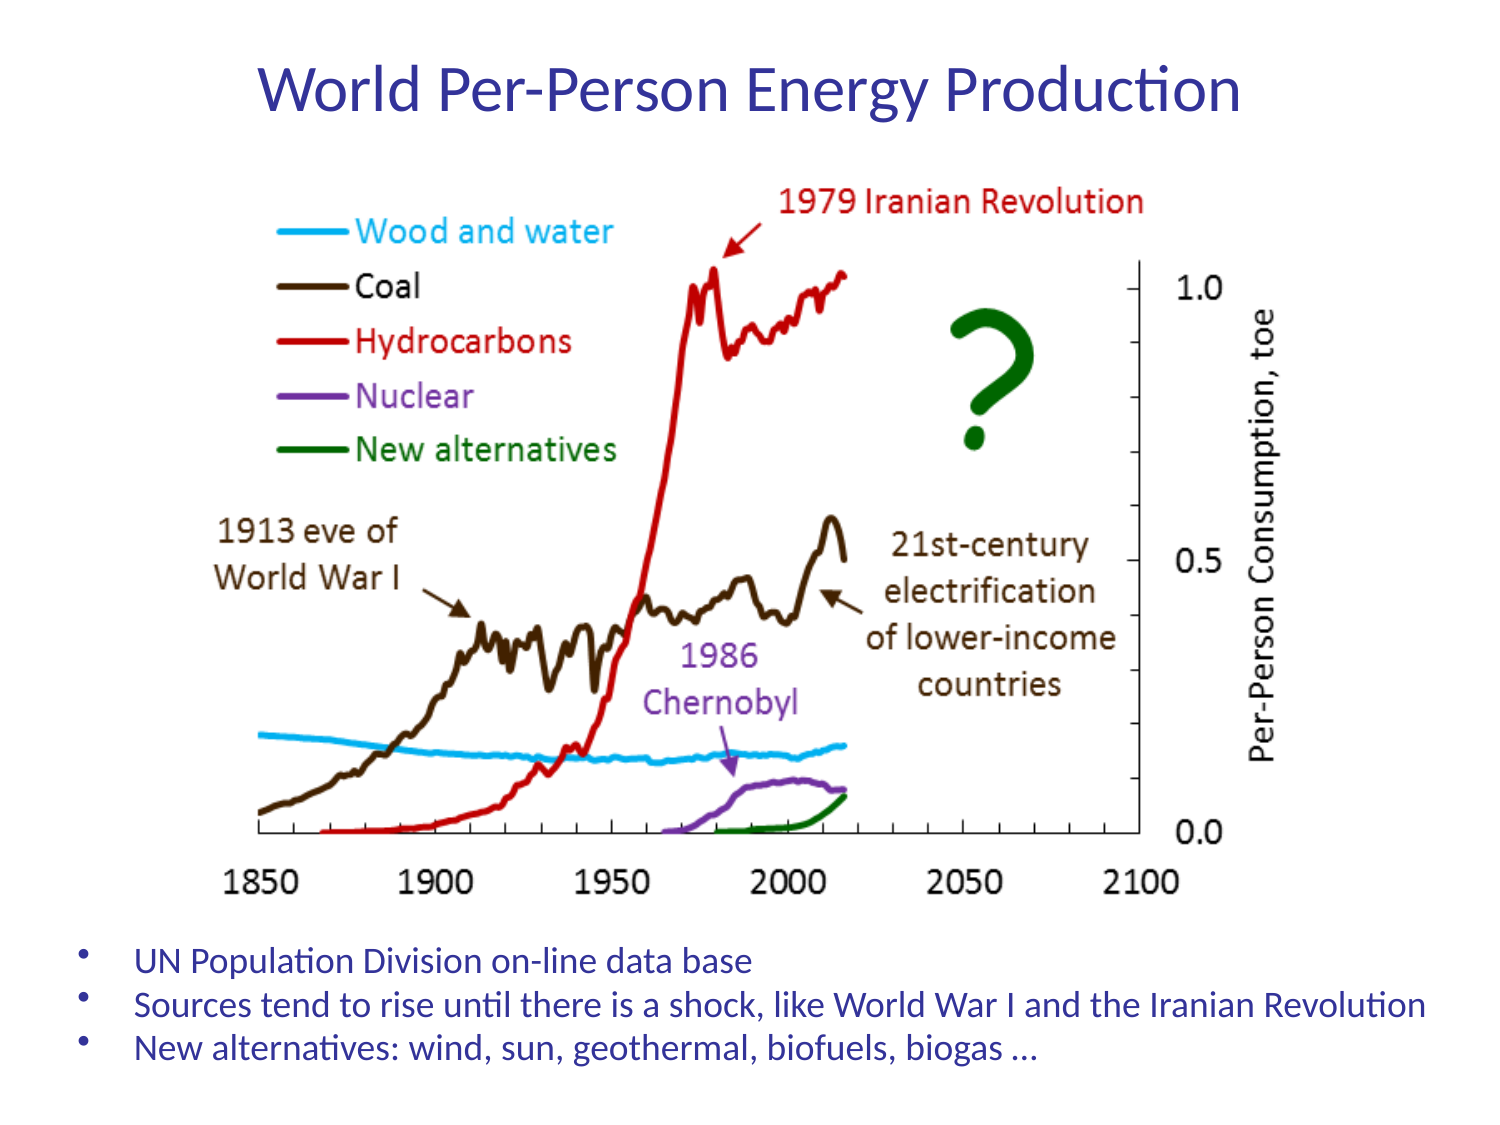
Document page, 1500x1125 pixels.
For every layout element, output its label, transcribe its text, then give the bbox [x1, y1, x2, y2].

title World Per-Person Energy Production [75, 45, 1425, 125]
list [199, 162, 1292, 912]
list UN Population Division on-line data base Sources tend to rise until there is a shock, like World War I and the Iranian Revolution New alternatives: wind, sun, geothermal, biofuels, biogas … [62, 937, 1475, 1088]
